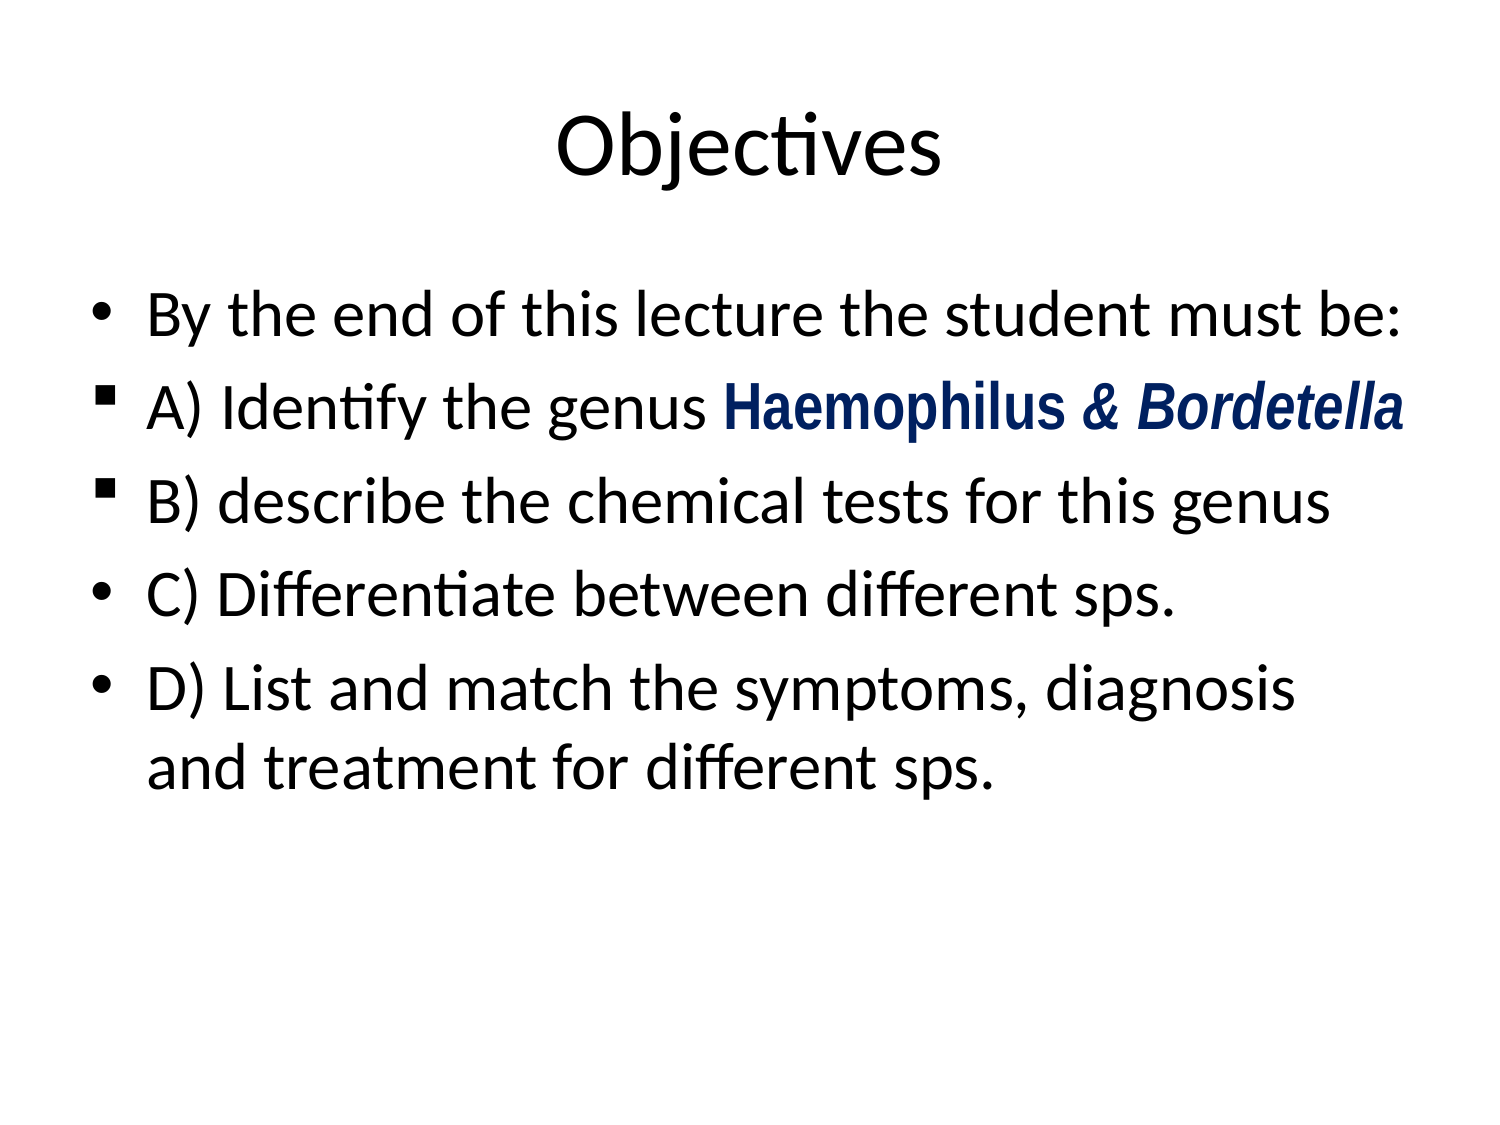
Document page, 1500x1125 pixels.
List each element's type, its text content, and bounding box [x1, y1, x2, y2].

title Objectives [75, 45, 1425, 233]
list By the end of this lecture the student must be: A) Identify the genus Haemophilus & Bordetella B) describe the chemical tests for this genus C) Differentiate between different sps. D) List and match the symptoms, diagnosis and treatment for different sps. [75, 262, 1425, 1005]
